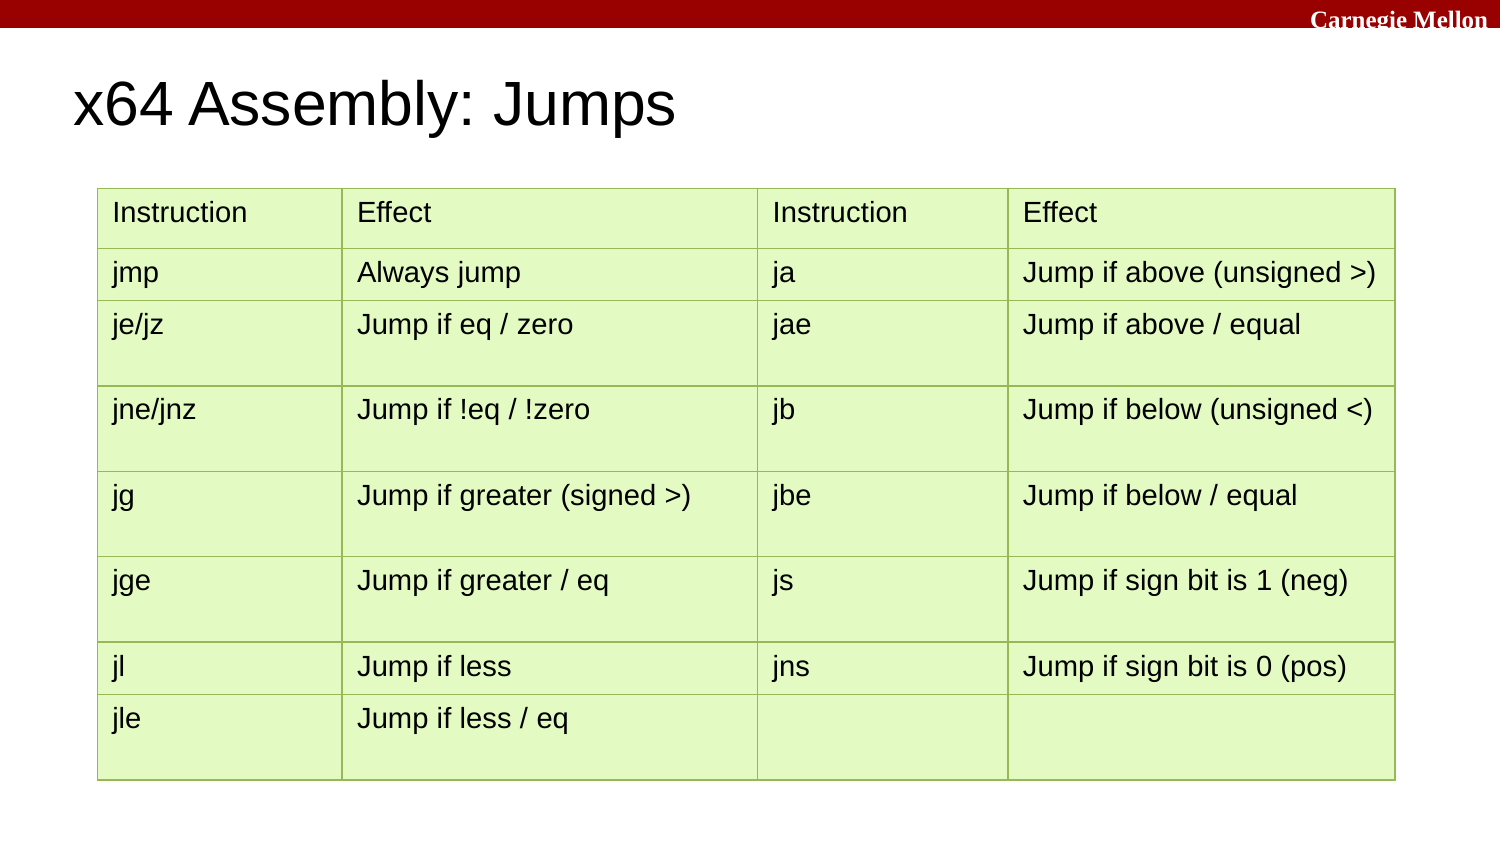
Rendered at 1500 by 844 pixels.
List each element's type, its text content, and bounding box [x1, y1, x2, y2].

table_cell Jump if greater / eq [343, 557, 757, 641]
table_cell jb [758, 387, 1007, 471]
table_cell js [758, 557, 1007, 641]
table_cell Jump if greater (signed >) [343, 472, 757, 556]
table_cell ja [758, 249, 1007, 300]
table_header Effect [343, 189, 757, 248]
table_cell [758, 695, 1007, 779]
table_cell Jump if eq / zero [343, 301, 757, 385]
table_cell [1009, 695, 1394, 779]
table_cell jns [758, 643, 1007, 694]
table_cell jl [98, 643, 341, 694]
table_cell je/jz [98, 301, 341, 385]
table_cell Jump if less [343, 643, 757, 694]
table_cell jbe [758, 472, 1007, 556]
table_cell jne/jnz [98, 387, 341, 471]
table_cell Jump if above (unsigned >) [1009, 249, 1394, 300]
text_box x64 Assembly: Jumps [58, 15, 1304, 186]
table_cell Jump if below / equal [1009, 472, 1394, 556]
table_header Instruction [758, 189, 1007, 248]
table_header Instruction [98, 189, 341, 248]
table_cell jmp [98, 249, 341, 300]
table_cell Jump if sign bit is 1 (neg) [1009, 557, 1394, 641]
table_cell Jump if !eq / !zero [343, 387, 757, 471]
table_cell jae [758, 301, 1007, 385]
table_cell jle [98, 695, 341, 779]
table_cell Always jump [343, 249, 757, 300]
table_cell Jump if sign bit is 0 (pos) [1009, 643, 1394, 694]
table_cell Jump if above / equal [1009, 301, 1394, 385]
table_cell jg [98, 472, 341, 556]
table_cell jge [98, 557, 341, 641]
table_cell Jump if less / eq [343, 695, 757, 779]
table_cell Jump if below (unsigned <) [1009, 387, 1394, 471]
table_header Effect [1009, 189, 1394, 248]
